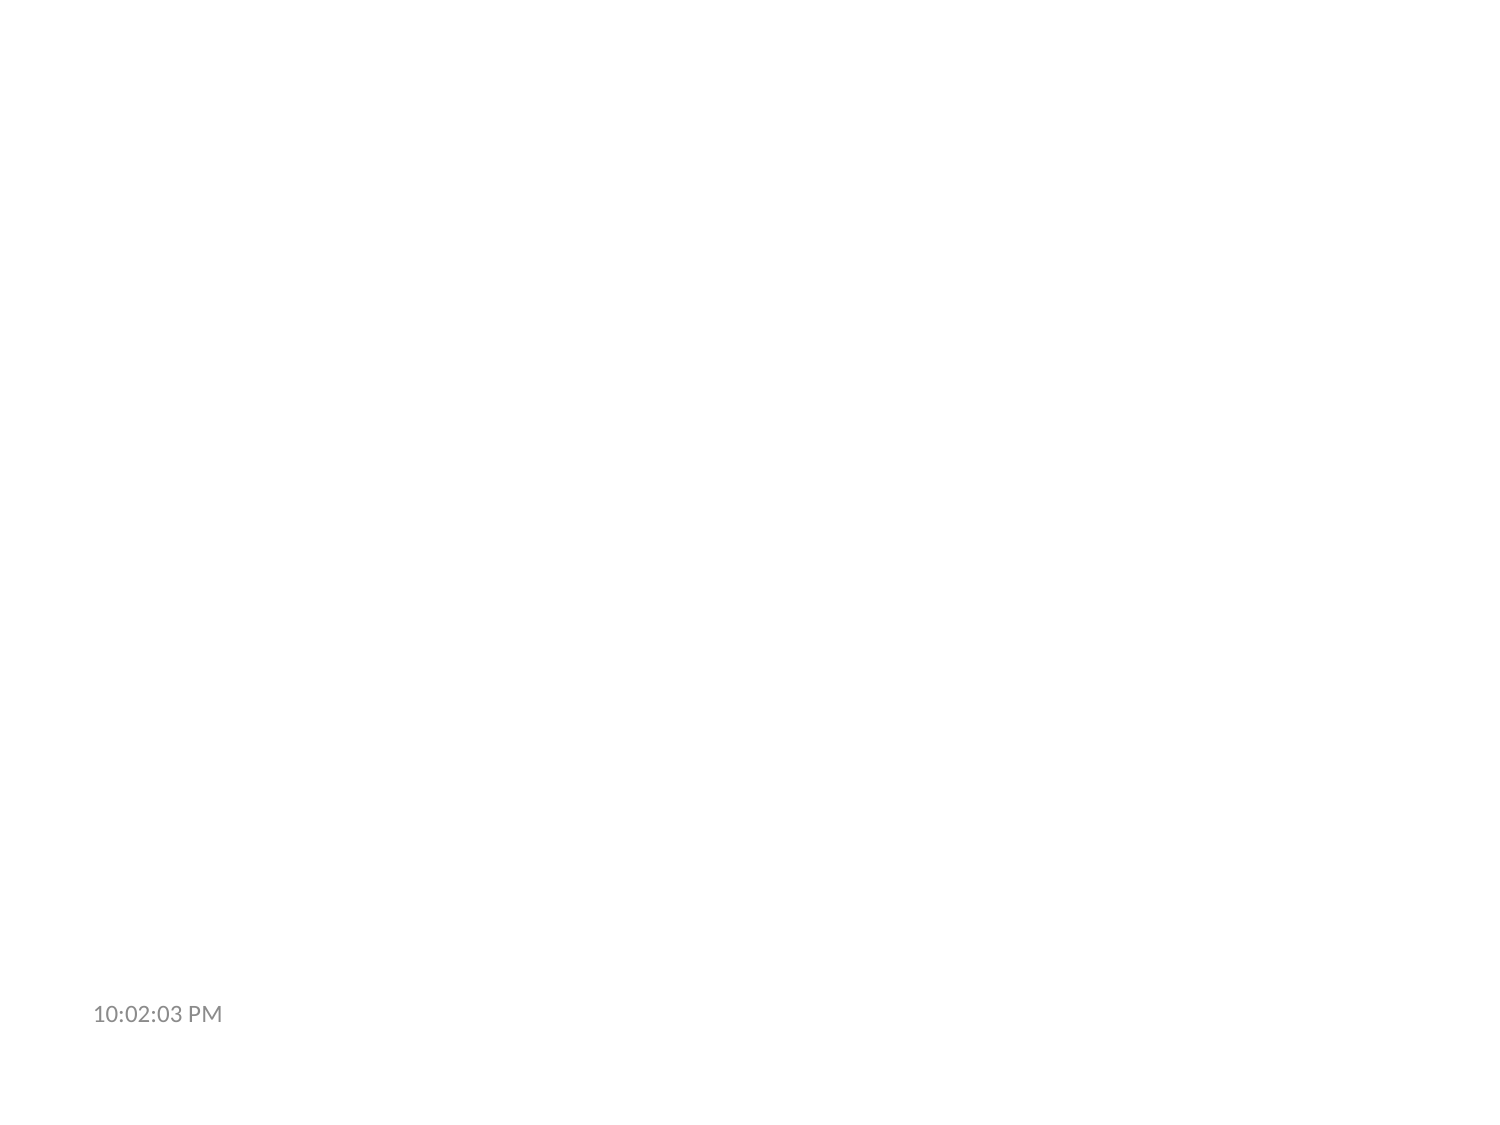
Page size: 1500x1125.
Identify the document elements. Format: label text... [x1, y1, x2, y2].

text_box 3:35:09 PM [77, 982, 428, 1043]
